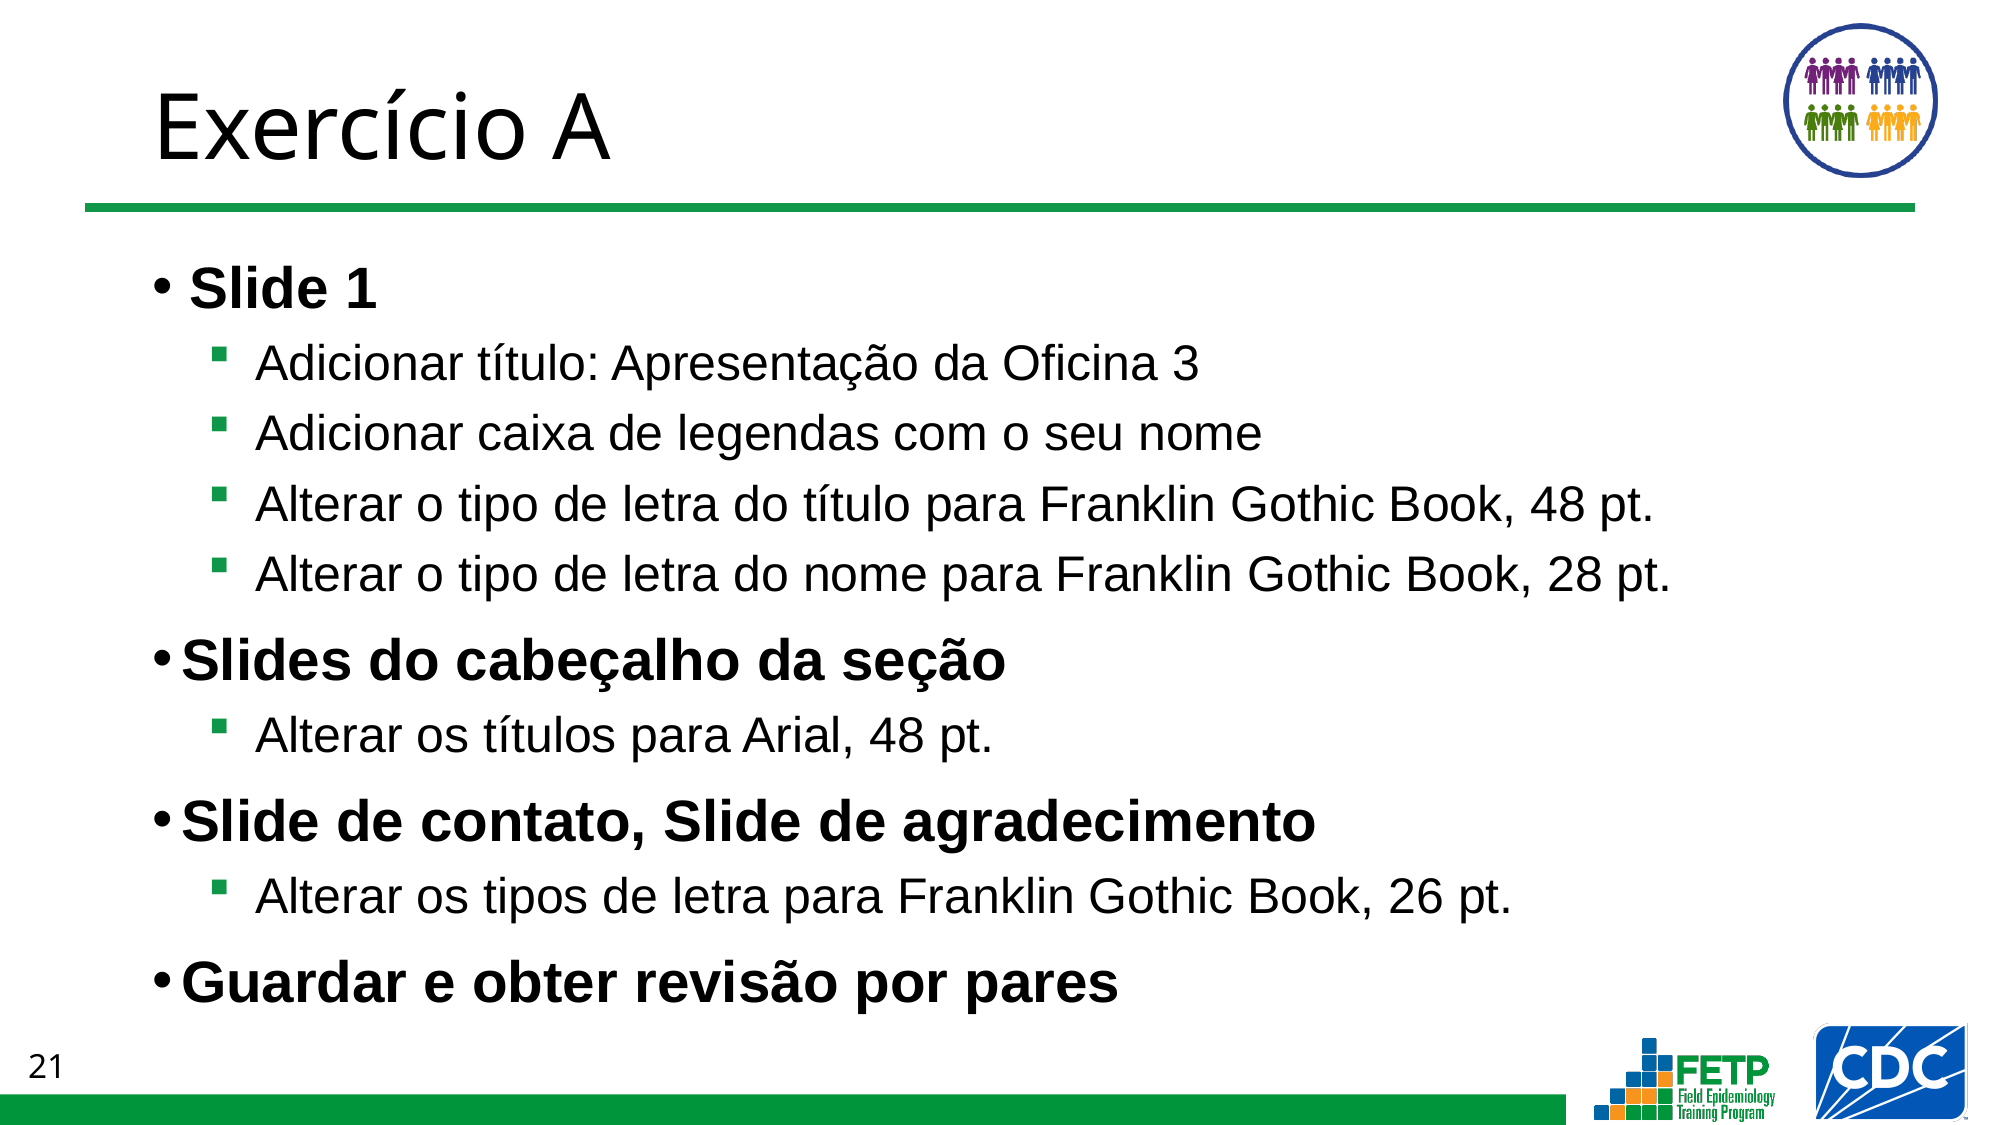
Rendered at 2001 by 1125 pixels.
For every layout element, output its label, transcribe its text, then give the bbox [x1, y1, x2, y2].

title Exercício A [137, 73, 1726, 205]
picture [1594, 1038, 1775, 1122]
list Slide 1 Adicionar título: Apresentação da Oficina 3 Adicionar caixa de legendas com o seu nome Alterar o tipo de letra do título para Franklin Gothic Book, 48 pt. Alterar o tipo de letra do nome para Franklin Gothic Book, 28 pt. Slides do cabeçalho da seção Alterar os títulos para Arial, 48 pt. Slide de contato, Slide de agradecimento Alterar os tipos de letra para Franklin Gothic Book, 26 pt. Guardar e obter revisão por pares [137, 242, 1863, 1004]
picture [1783, 23, 1938, 178]
picture [1813, 1023, 1968, 1122]
